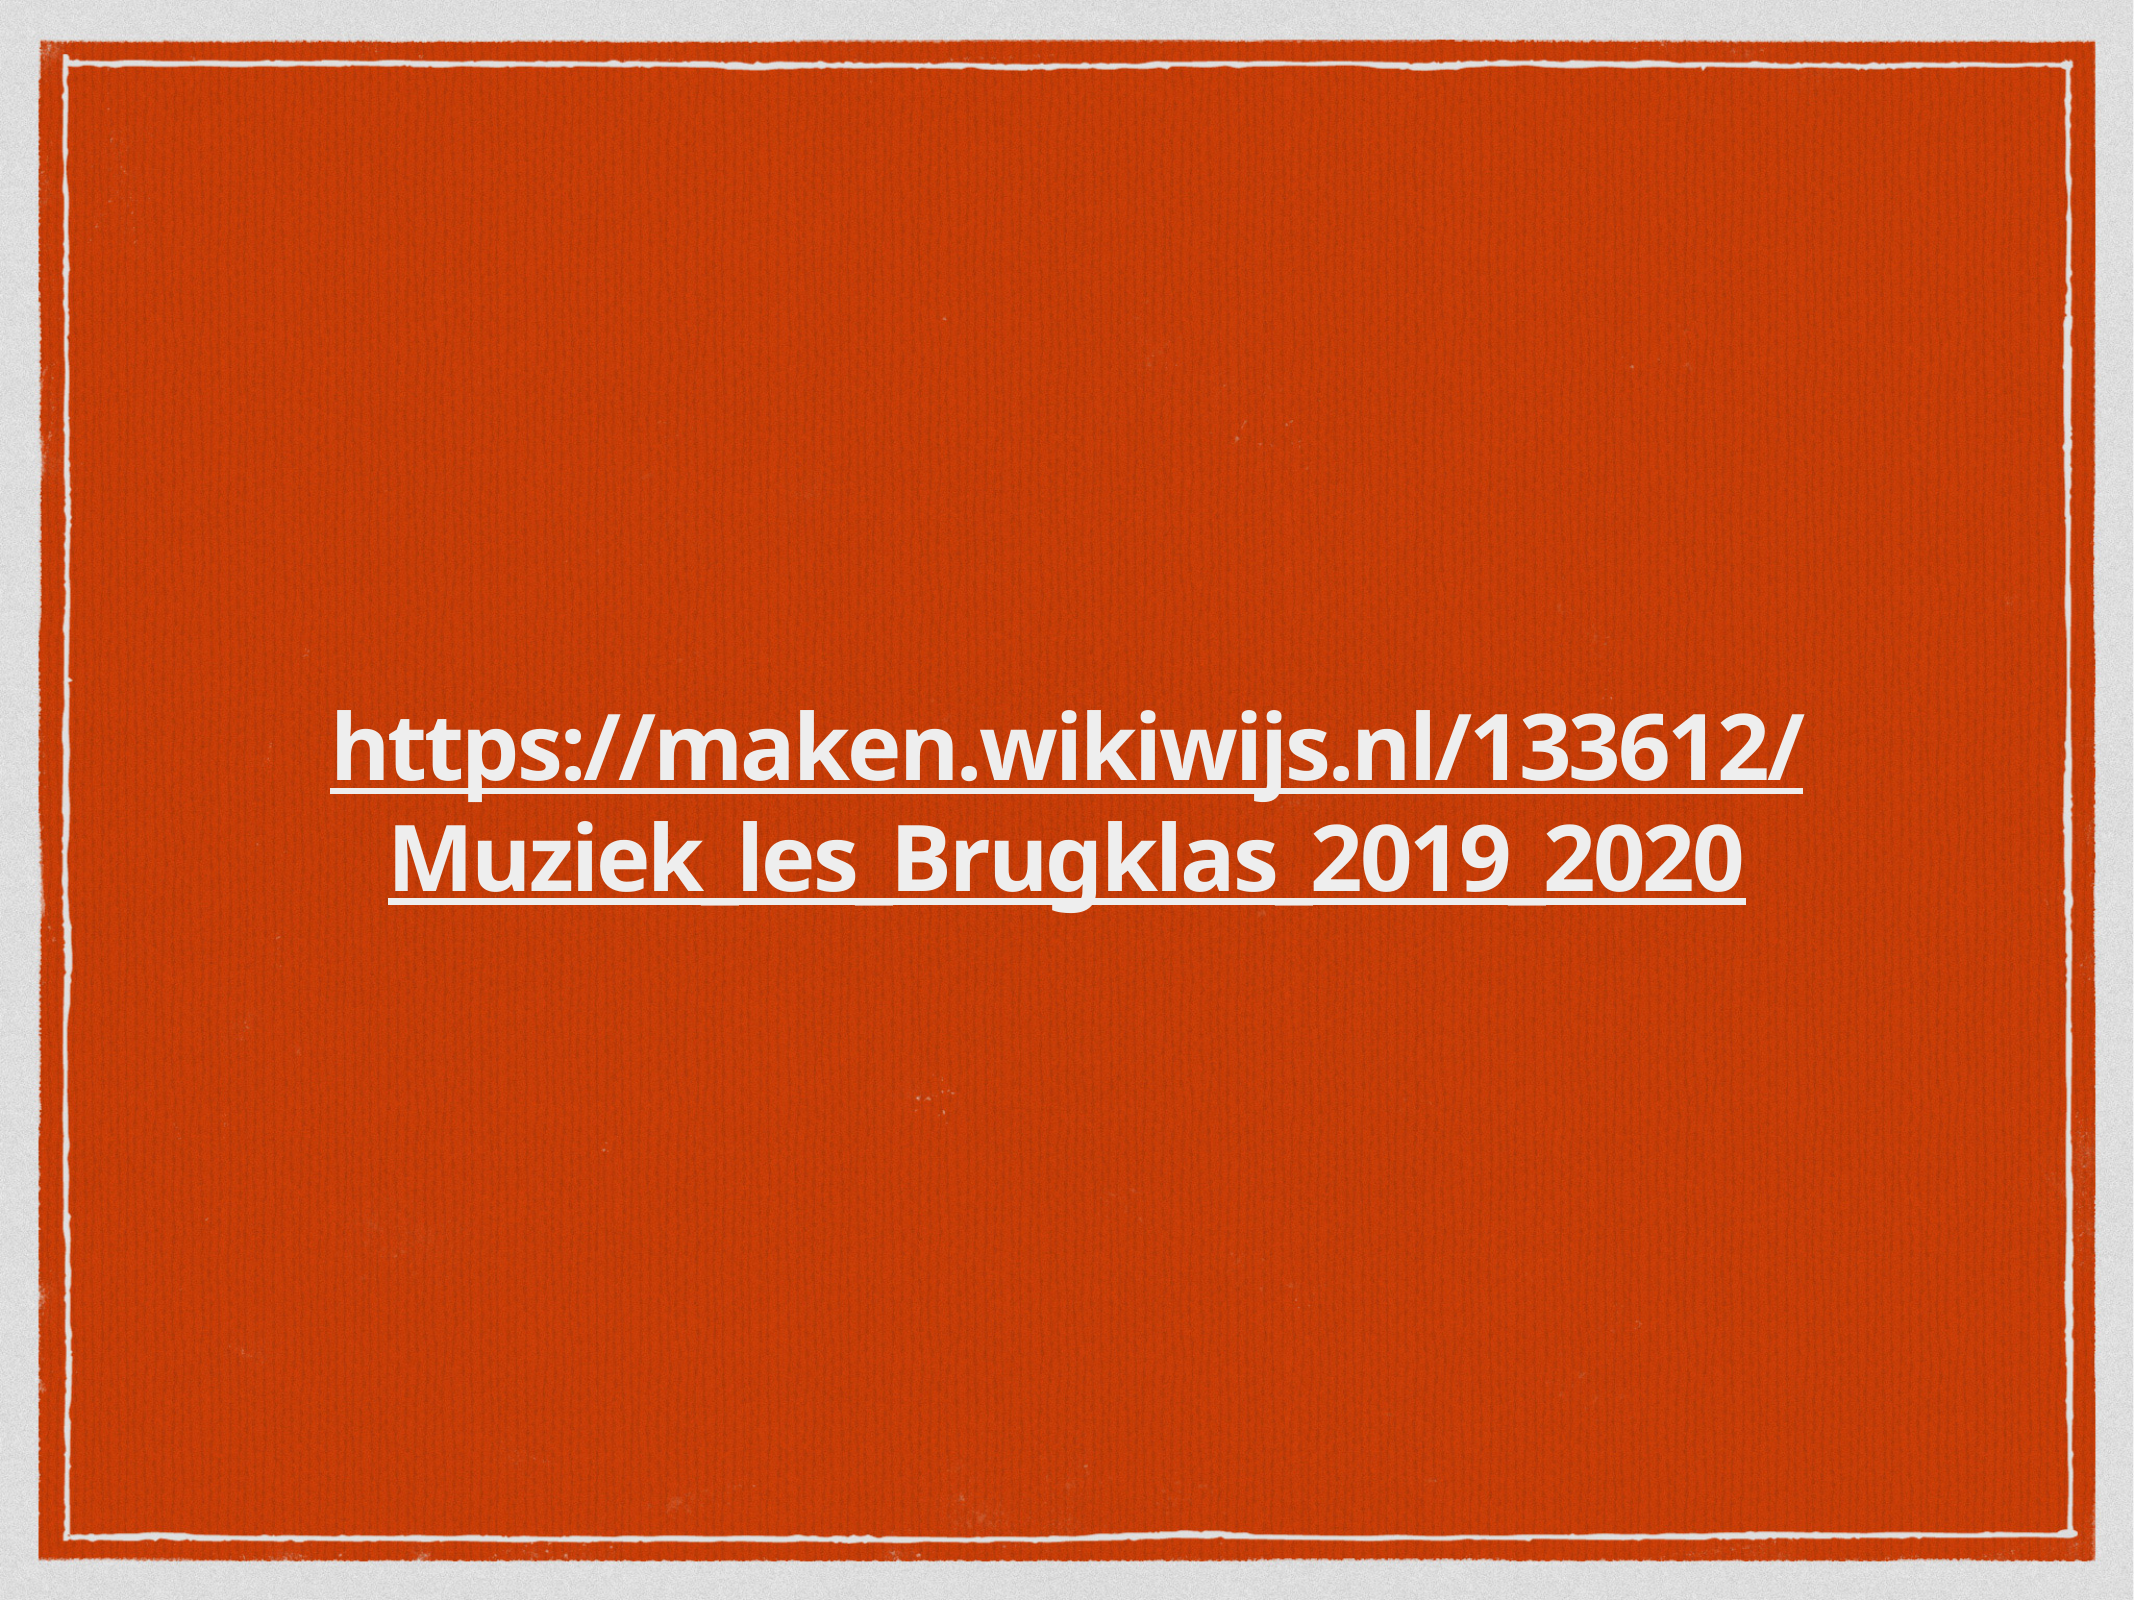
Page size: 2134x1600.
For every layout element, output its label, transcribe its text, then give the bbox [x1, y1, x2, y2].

title https://maken.wikiwijs.nl/133612/Muziek_les_Brugklas_2019_2020 [207, 574, 1926, 1024]
picture [0, 0, 2134, 1600]
